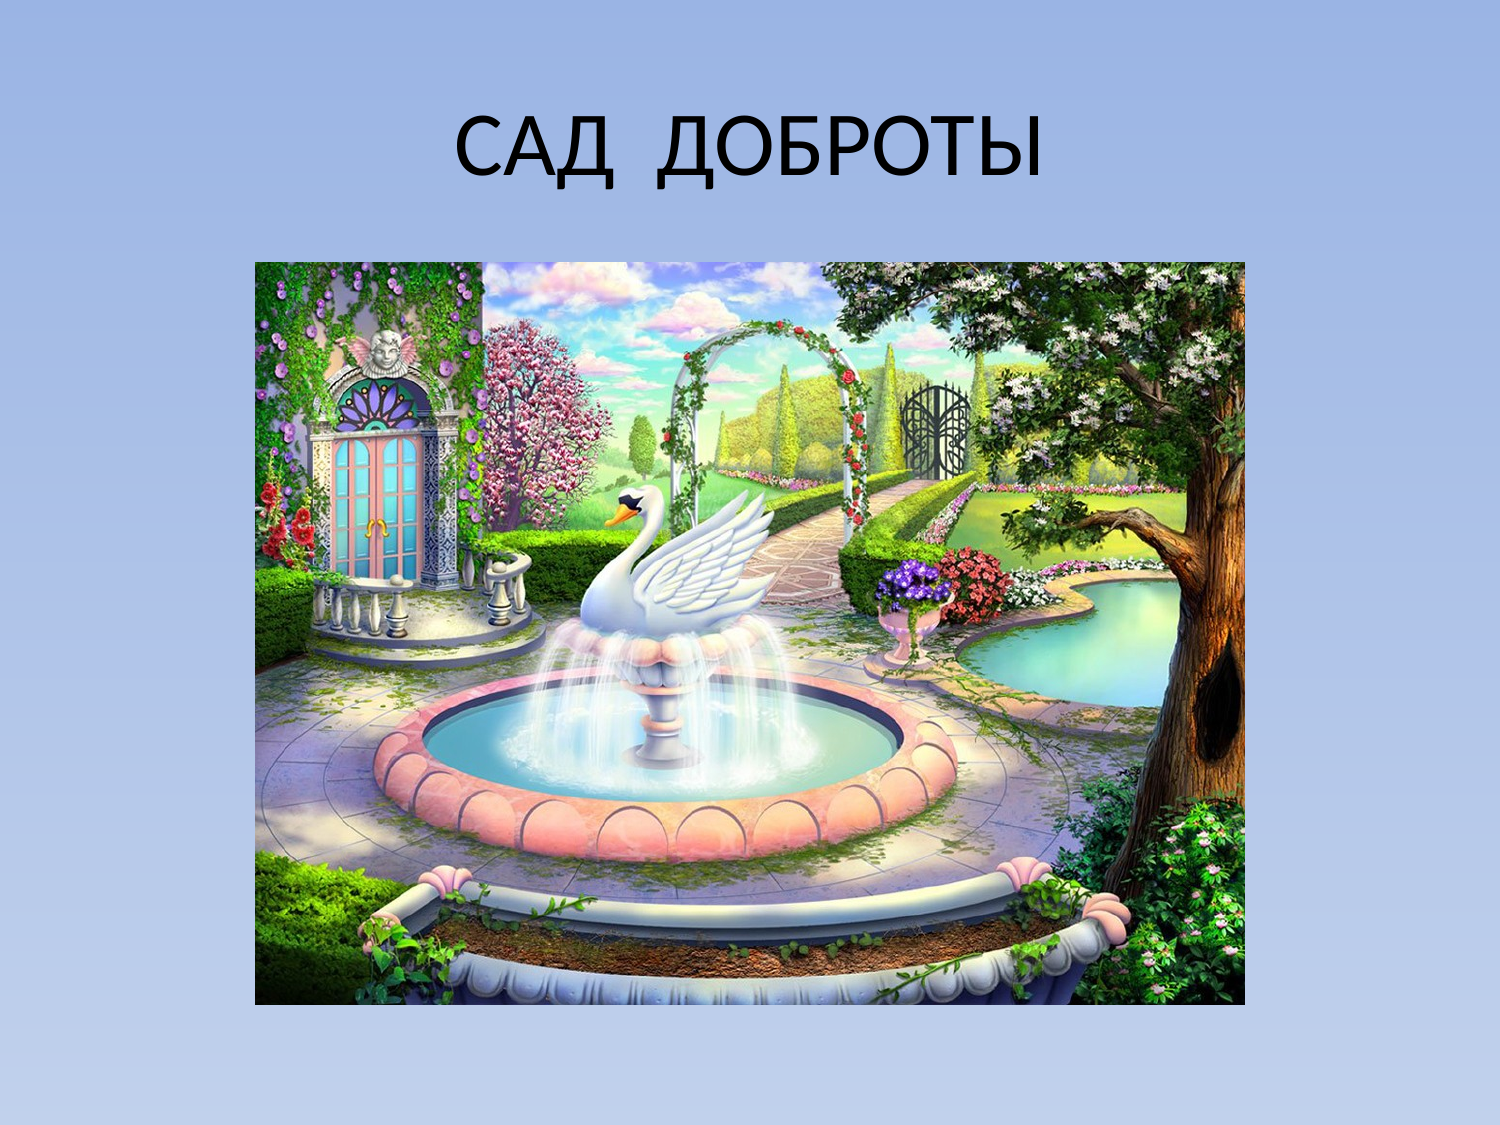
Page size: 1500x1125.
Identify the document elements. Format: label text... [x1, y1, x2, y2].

title САД ДОБРОТЫ [75, 45, 1425, 233]
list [254, 262, 1246, 1006]
